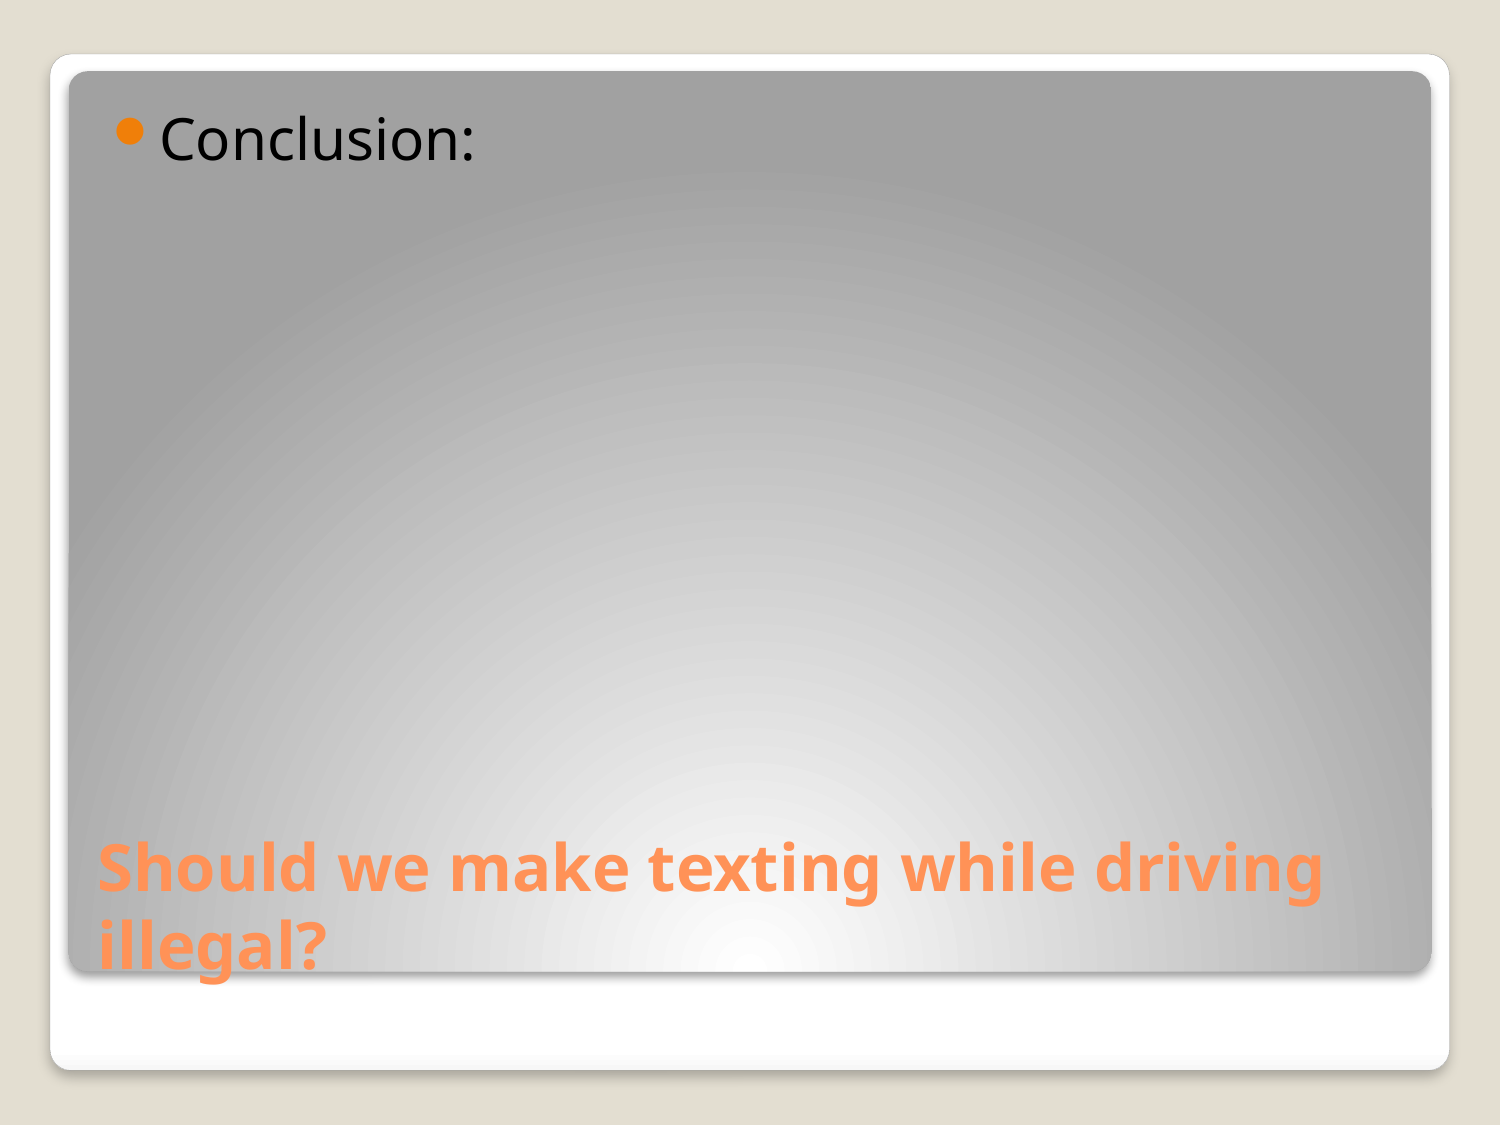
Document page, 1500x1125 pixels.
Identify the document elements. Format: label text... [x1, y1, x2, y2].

list Conclusion: [82, 86, 1425, 774]
title Should we make texting while driving illegal? [82, 817, 1425, 990]
